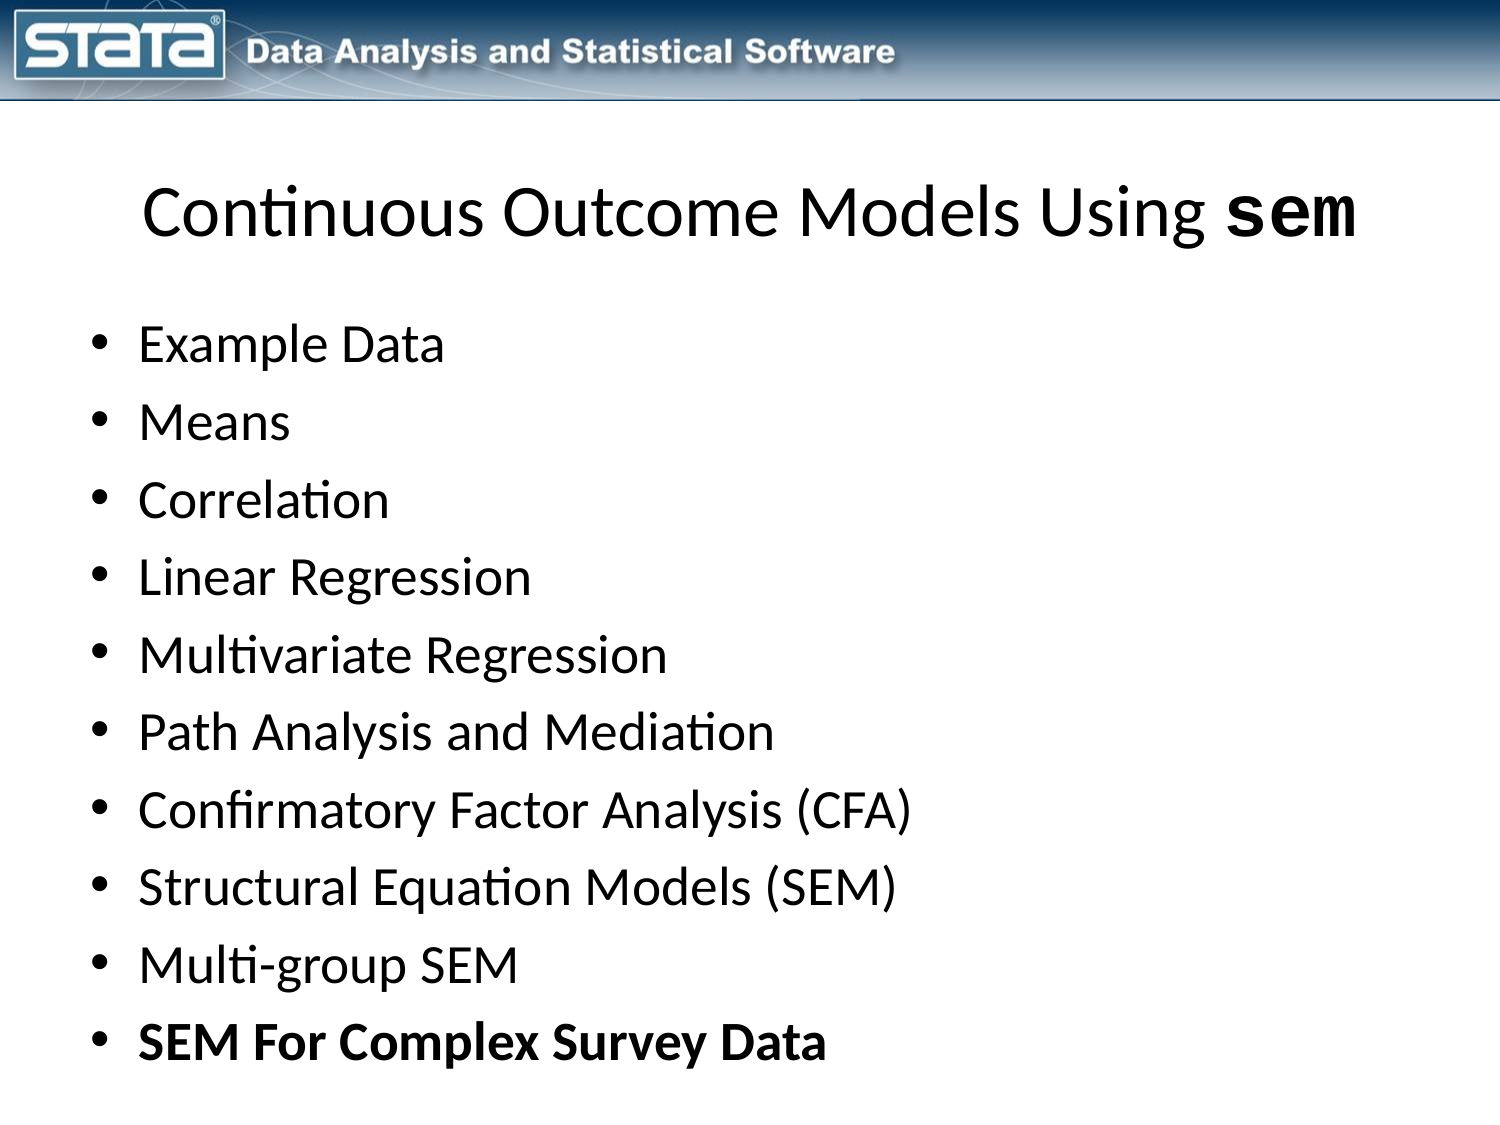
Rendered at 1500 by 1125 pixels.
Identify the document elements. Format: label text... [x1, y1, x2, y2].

title Continuous Outcome Models Using sem [0, 125, 1500, 288]
picture [0, 0, 1500, 101]
list Example Data Means Correlation Linear Regression Multivariate Regression Path Analysis and Mediation Confirmatory Factor Analysis (CFA) Structural Equation Models (SEM) Multi-group SEM SEM For Complex Survey Data [75, 299, 1425, 1088]
